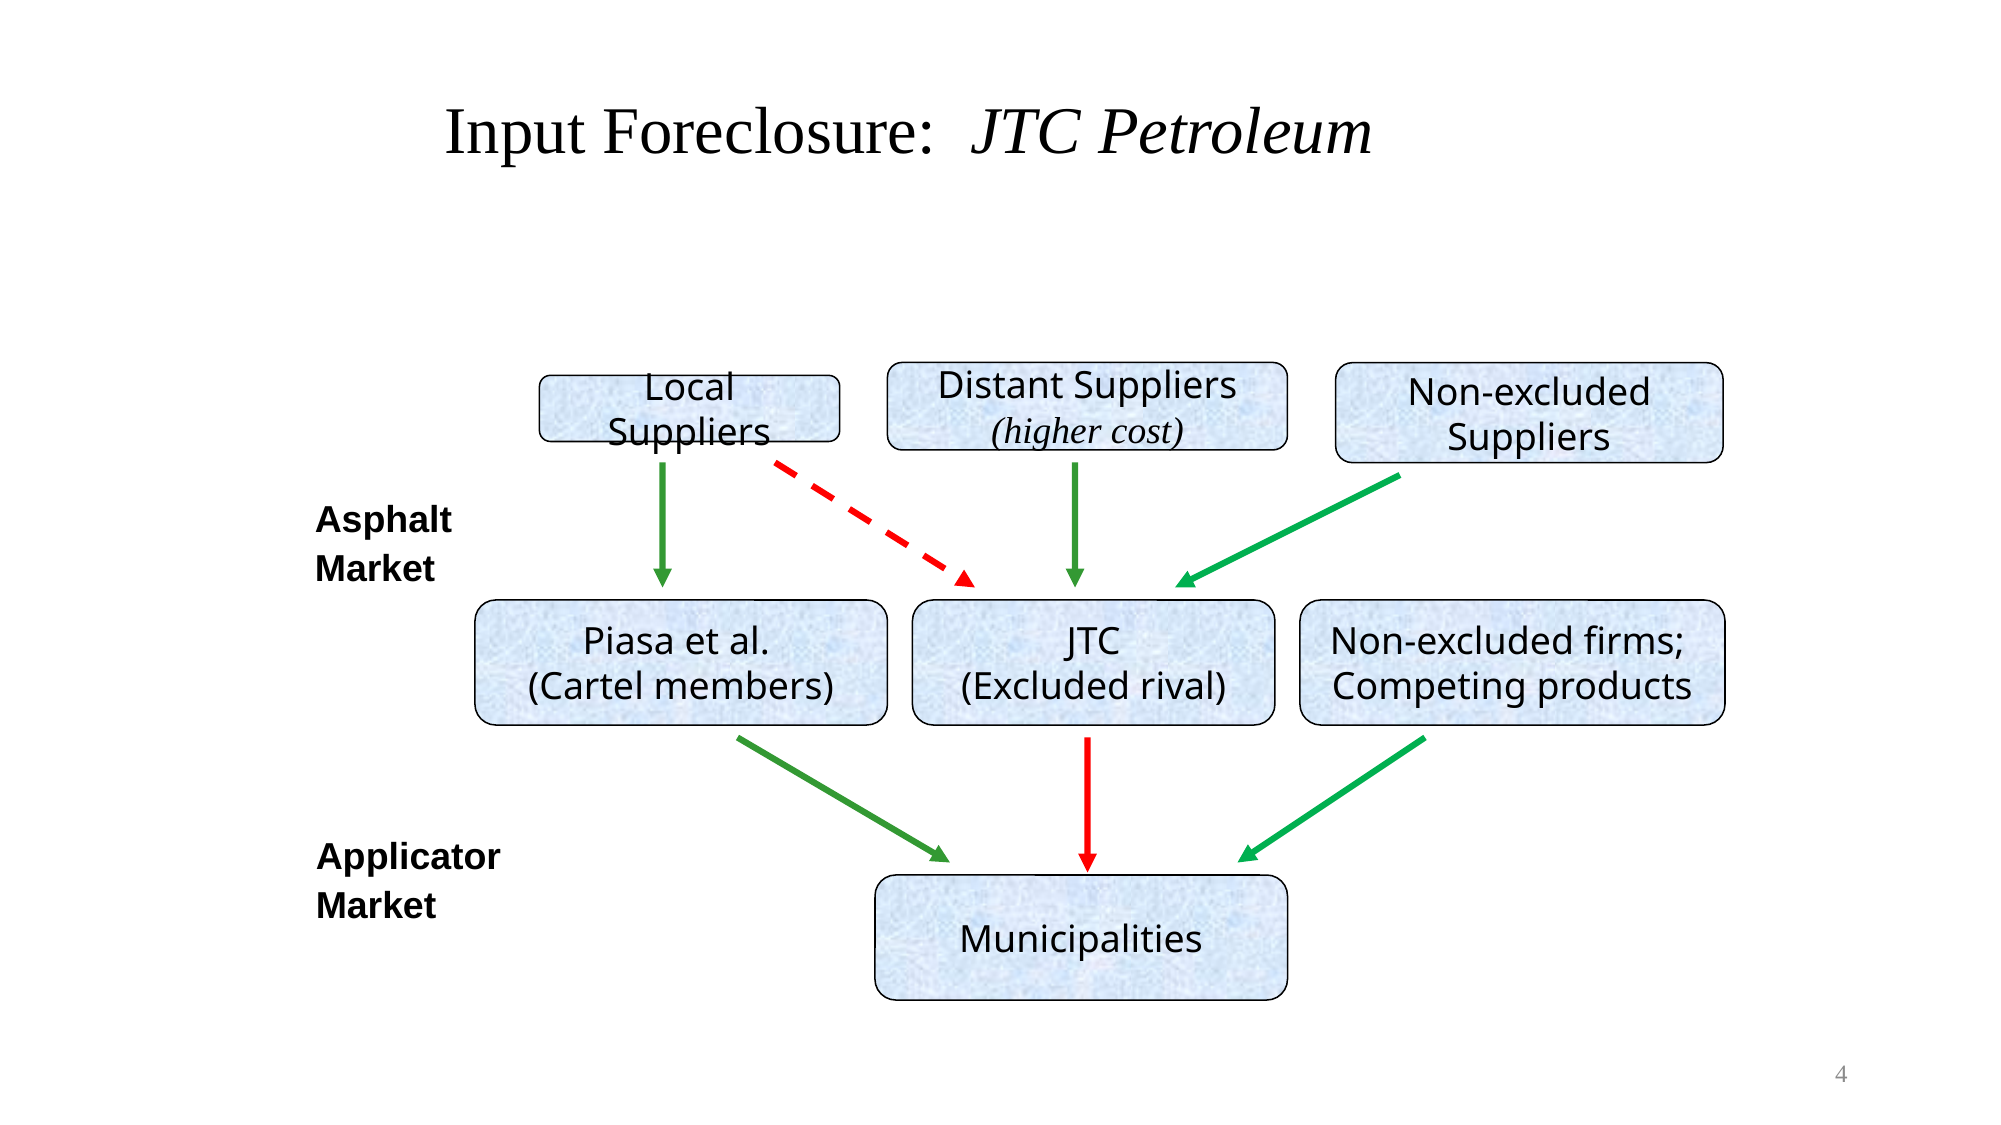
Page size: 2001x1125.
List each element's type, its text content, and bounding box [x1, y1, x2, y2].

text_box Non-excluded Suppliers [1335, 362, 1724, 463]
text_box Non-excluded firms; Competing products [1299, 599, 1726, 726]
text_box [656, 462, 669, 588]
text_box Municipalities [874, 874, 1288, 1001]
text_box [1237, 737, 1426, 863]
text_box Piasa et al. (Cartel members) [474, 599, 888, 726]
text_box [1081, 737, 1094, 873]
text_box [1174, 474, 1401, 588]
text_box JTC (Excluded rival) [912, 599, 1275, 726]
title Input Foreclosure: JTC Petroleum [362, 37, 1638, 225]
text_box [1068, 462, 1082, 588]
text_box Asphalt Market [299, 487, 619, 596]
text_box Applicator Market [301, 824, 517, 934]
text_box [737, 737, 950, 863]
text_box Distant Suppliers (higher cost) [887, 362, 1288, 450]
slide_number 4 [1412, 1042, 1863, 1103]
text_box Local Suppliers [539, 375, 840, 442]
text_box [961, 575, 976, 588]
